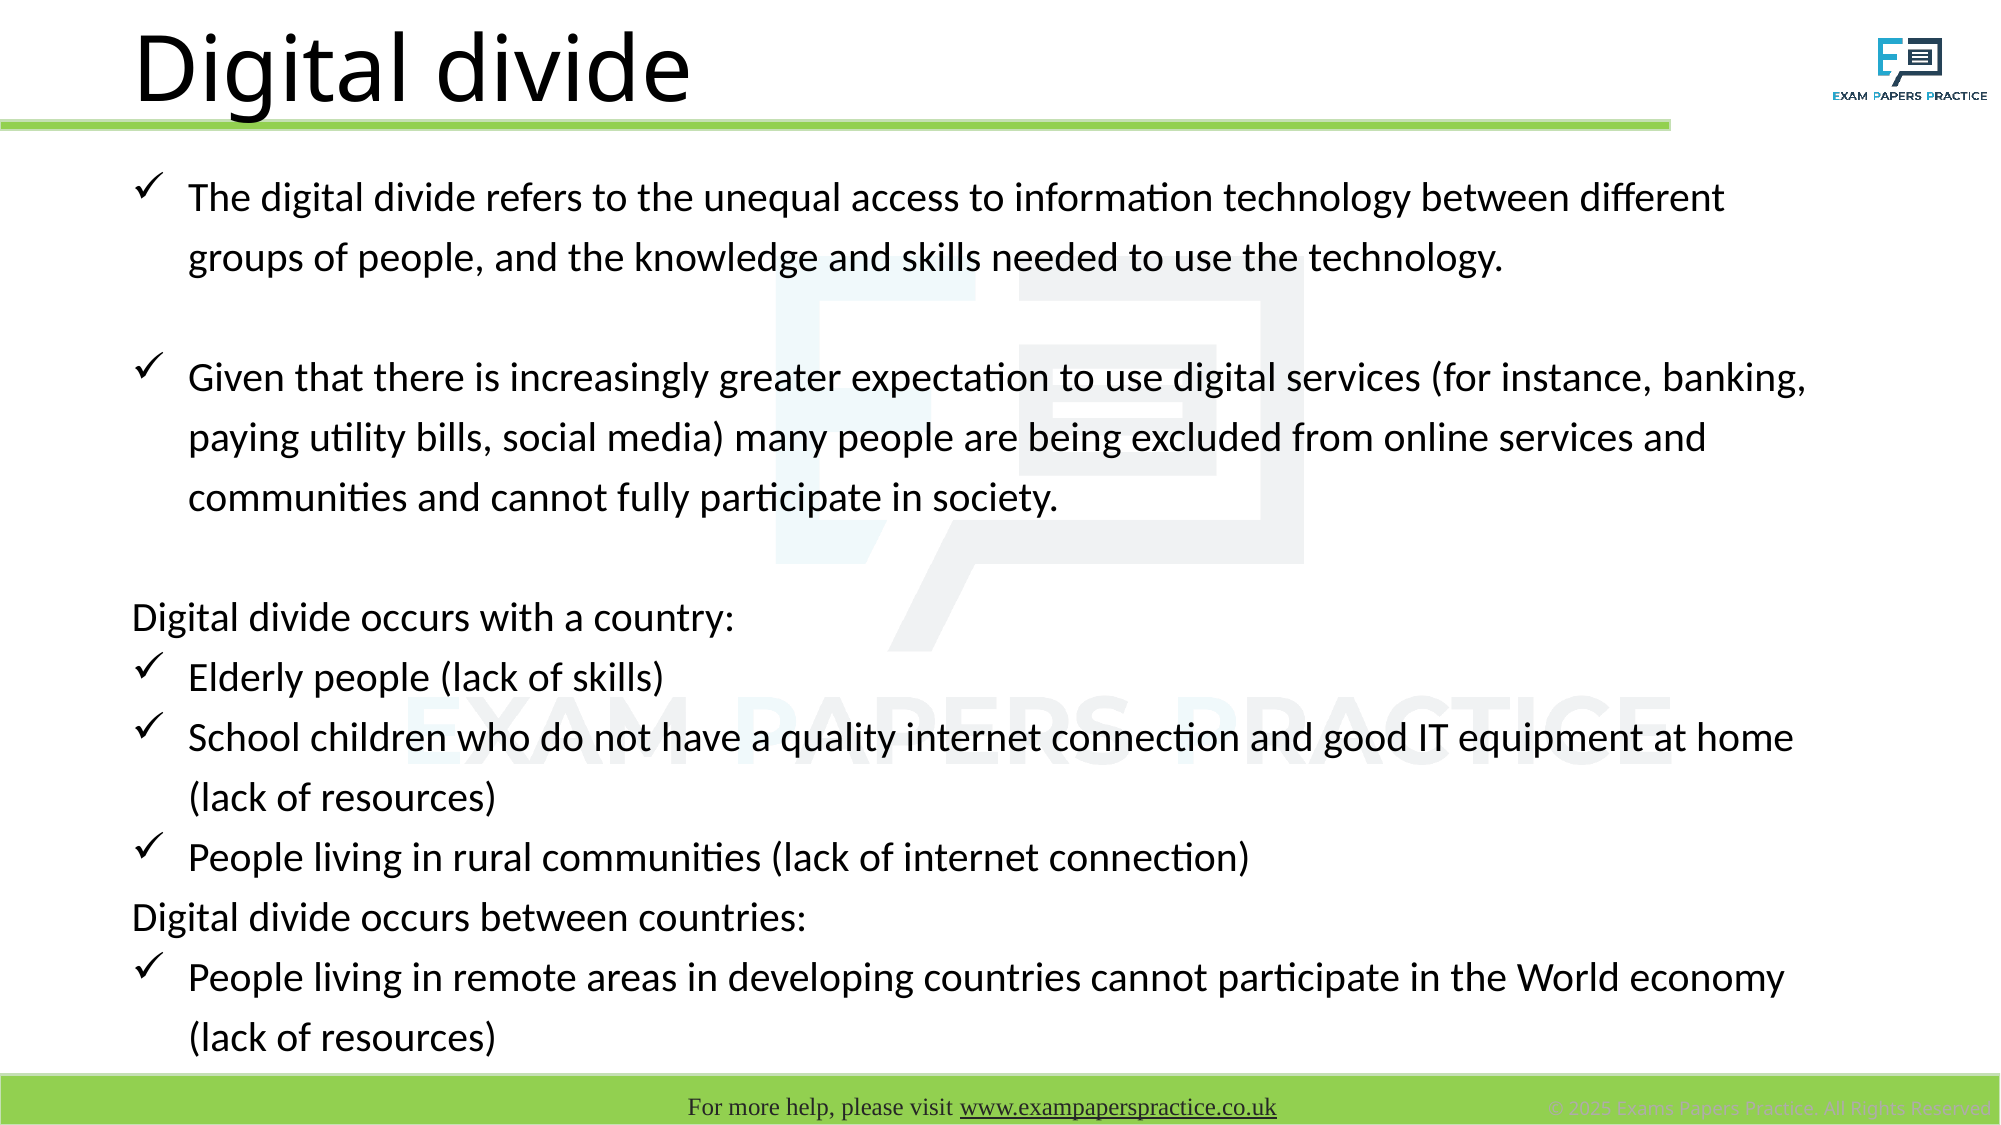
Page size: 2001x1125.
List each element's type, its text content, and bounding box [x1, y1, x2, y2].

title Digital divide [117, 0, 1843, 152]
text_box The digital divide refers to the unequal access to information technology between different groups of people, and the knowledge and skills needed to use the technology. Given that there is increasingly greater expectation to use digital services (for instance, banking, paying utility bills, social media) many people are being excluded from online services and communities and cannot fully participate in society. Digital divide occurs with a country: Elderly people (lack of skills) School children who do not have a quality internet connection and good IT equipment at home (lack of resources) People living in rural communities (lack of internet connection) Digital divide occurs between countries: People living in remote areas in developing countries cannot participate in the World economy (lack of resources) [117, 152, 1843, 1068]
